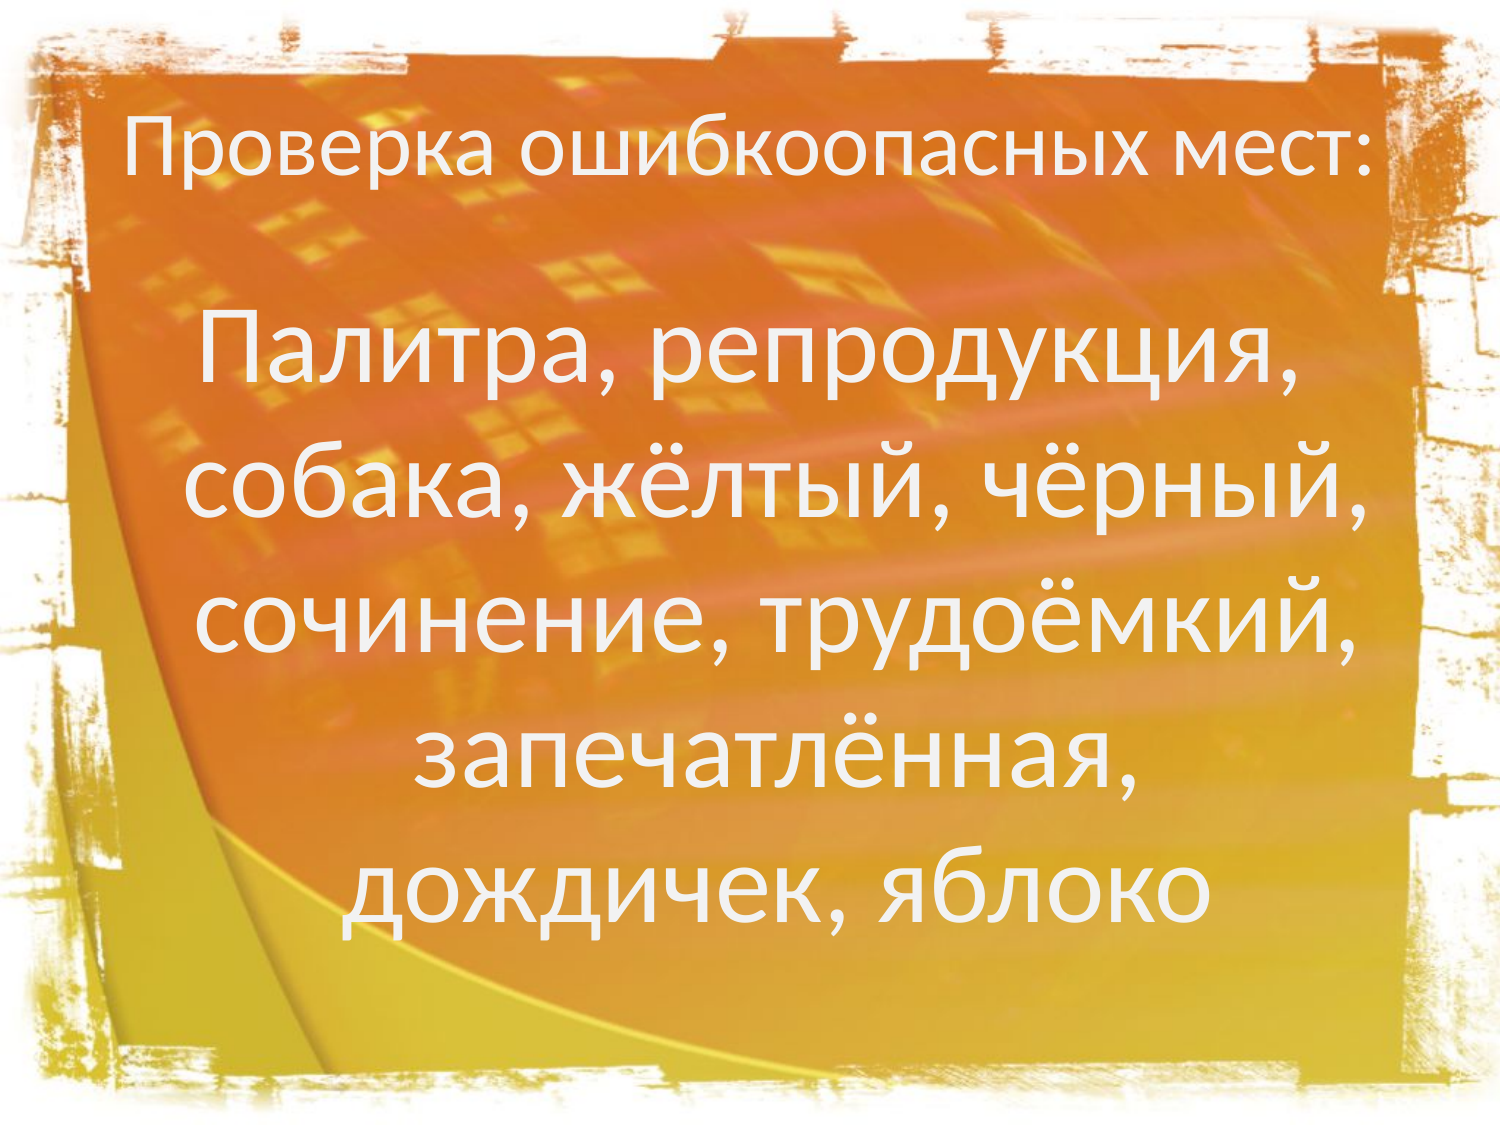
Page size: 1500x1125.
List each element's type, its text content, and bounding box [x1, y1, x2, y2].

list Палитра, репродукция, собака, жёлтый, чёрный, сочинение, трудоёмкий, запечатлённая, дождичек, яблоко [74, 262, 1426, 1006]
title Проверка ошибкоопасных мест: [74, 44, 1426, 233]
picture [0, 0, 1500, 1125]
